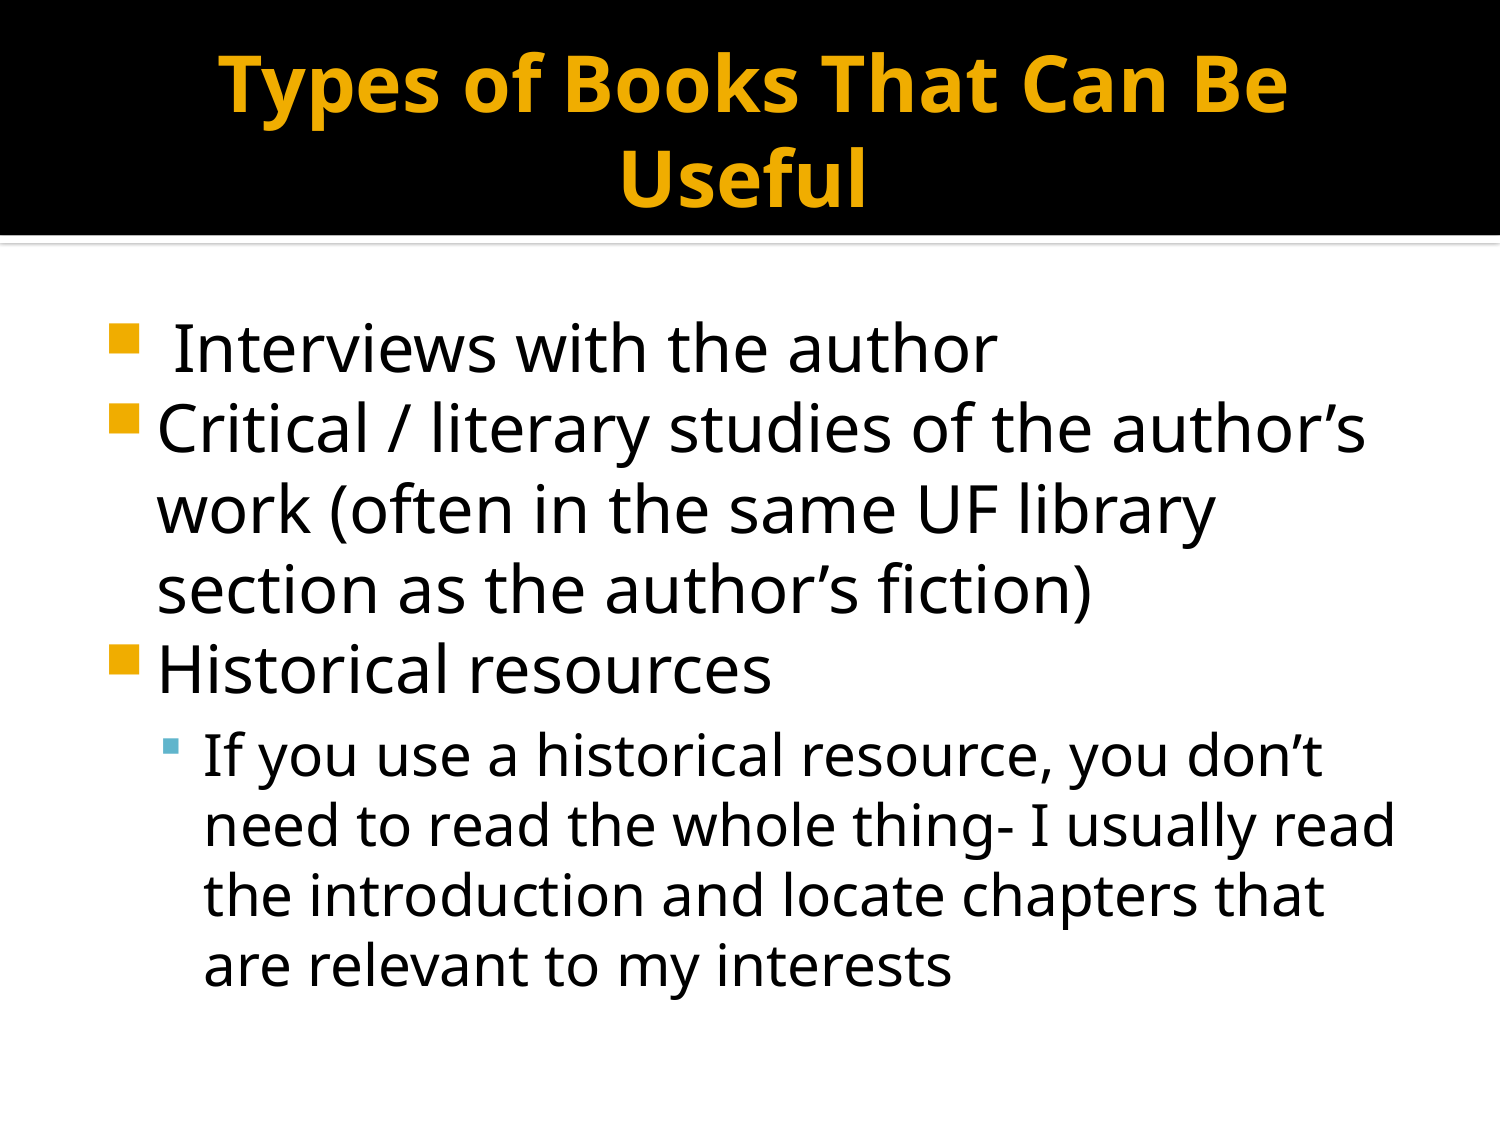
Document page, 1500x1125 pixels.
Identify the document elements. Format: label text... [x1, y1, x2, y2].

list Interviews with the author Critical / literary studies of the author’s work (often in the same UF library section as the author’s fiction) Historical resources If you use a historical resource, you don’t need to read the whole thing- I usually read the introduction and locate chapters that are relevant to my interests [75, 291, 1425, 1050]
title Types of Books That Can Be Useful [75, 25, 1425, 231]
